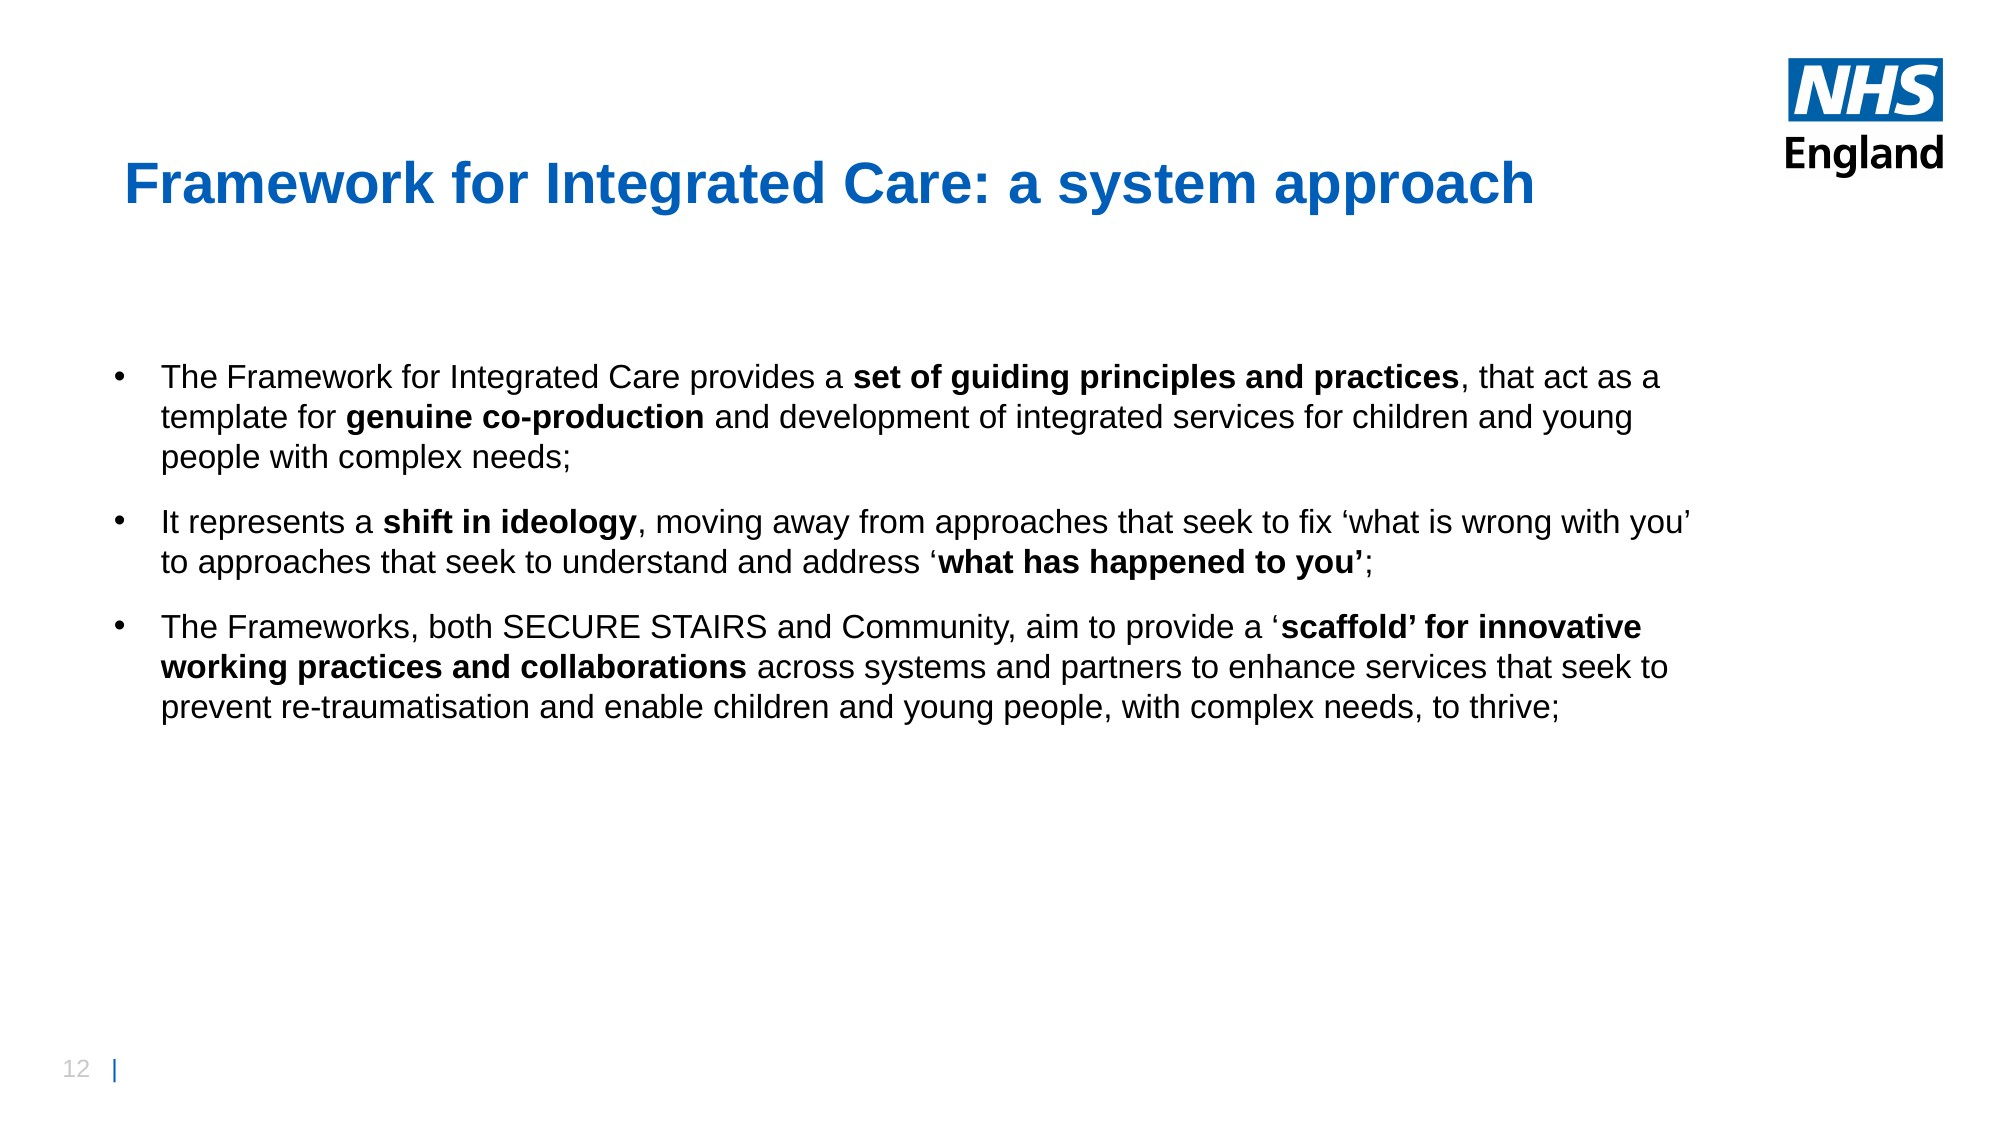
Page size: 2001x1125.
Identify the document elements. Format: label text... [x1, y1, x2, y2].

title Framework for Integrated Care: a system approach [109, 134, 1668, 235]
list The Framework for Integrated Care provides a set of guiding principles and practices, that act as a template for genuine co-production and development of integrated services for children and young people with complex needs; It represents a shift in ideology, moving away from approaches that seek to fix ‘what is wrong with you’ to approaches that seek to understand and address ‘what has happened to you’; The Frameworks, both SECURE STAIRS and Community, aim to provide a ‘scaffold’ for innovative working practices and collaborations across systems and partners to enhance services that seek to prevent re-traumatisation and enable children and young people, with complex needs, to thrive; [98, 348, 1725, 1001]
picture [1786, 58, 1943, 178]
